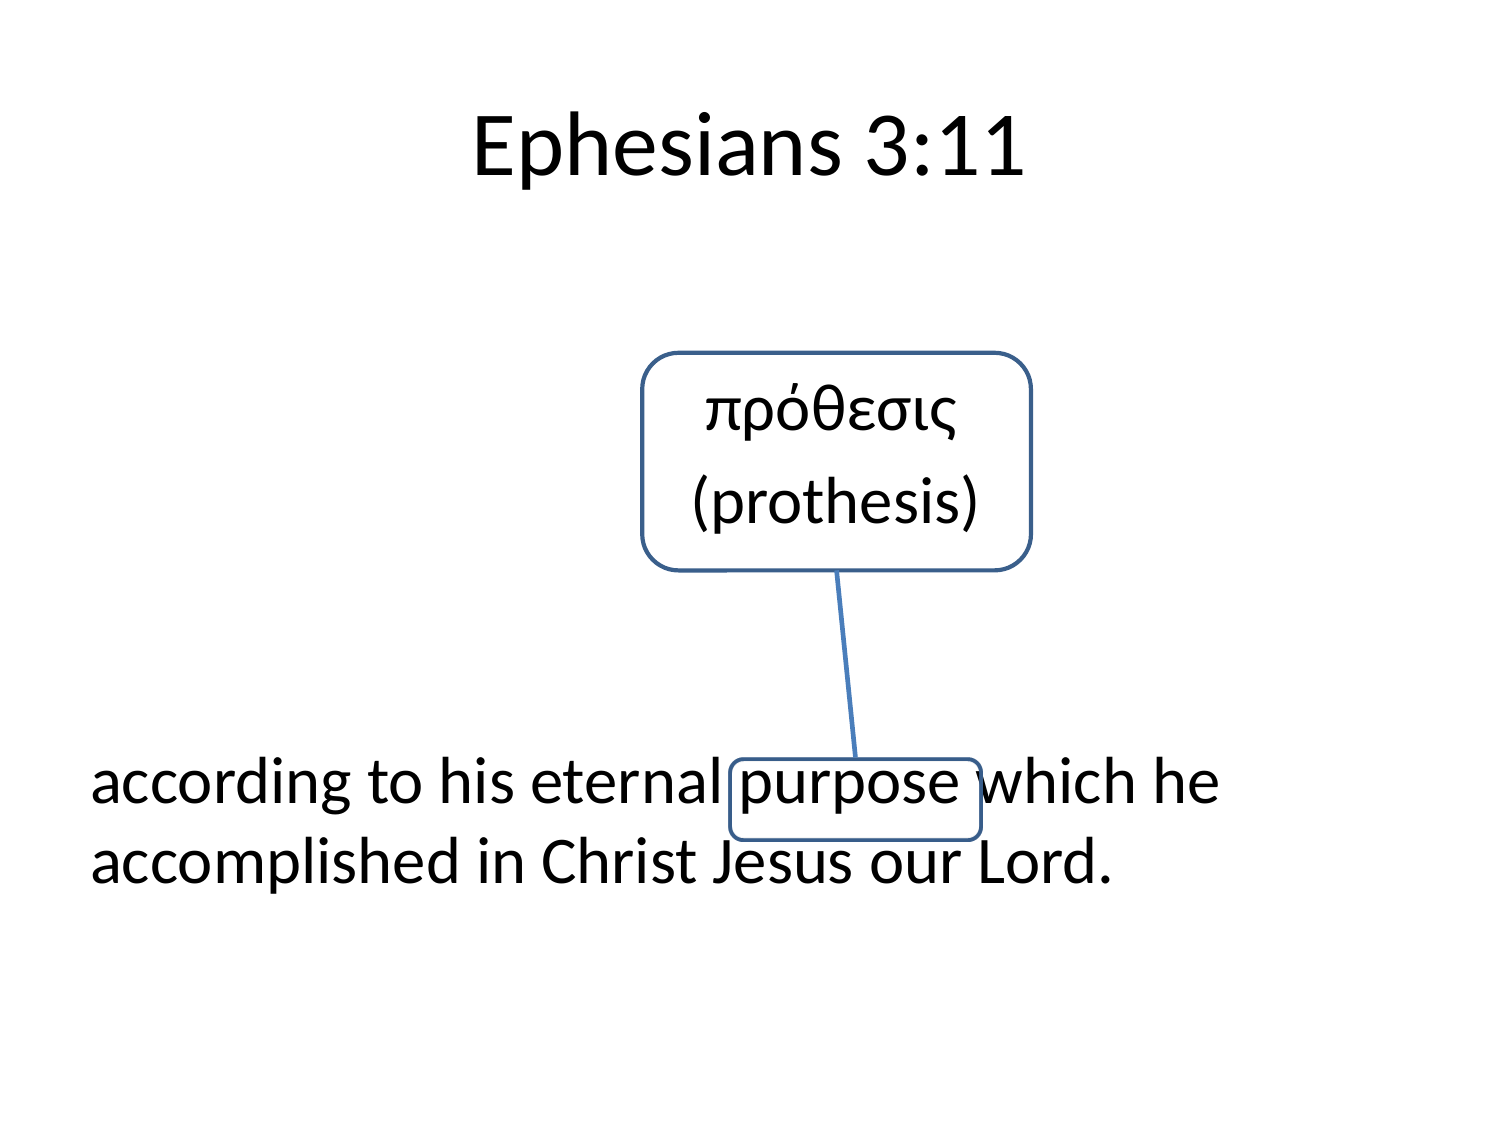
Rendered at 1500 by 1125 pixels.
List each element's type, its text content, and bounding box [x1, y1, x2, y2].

title Ephesians 3:11 [75, 45, 1425, 233]
picture [727, 757, 984, 842]
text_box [836, 570, 856, 758]
list πρόθεσις (prothesis) according to his eternal purpose which he accomplished in Christ Jesus our Lord. [75, 262, 1425, 1005]
text_box [640, 350, 1034, 573]
